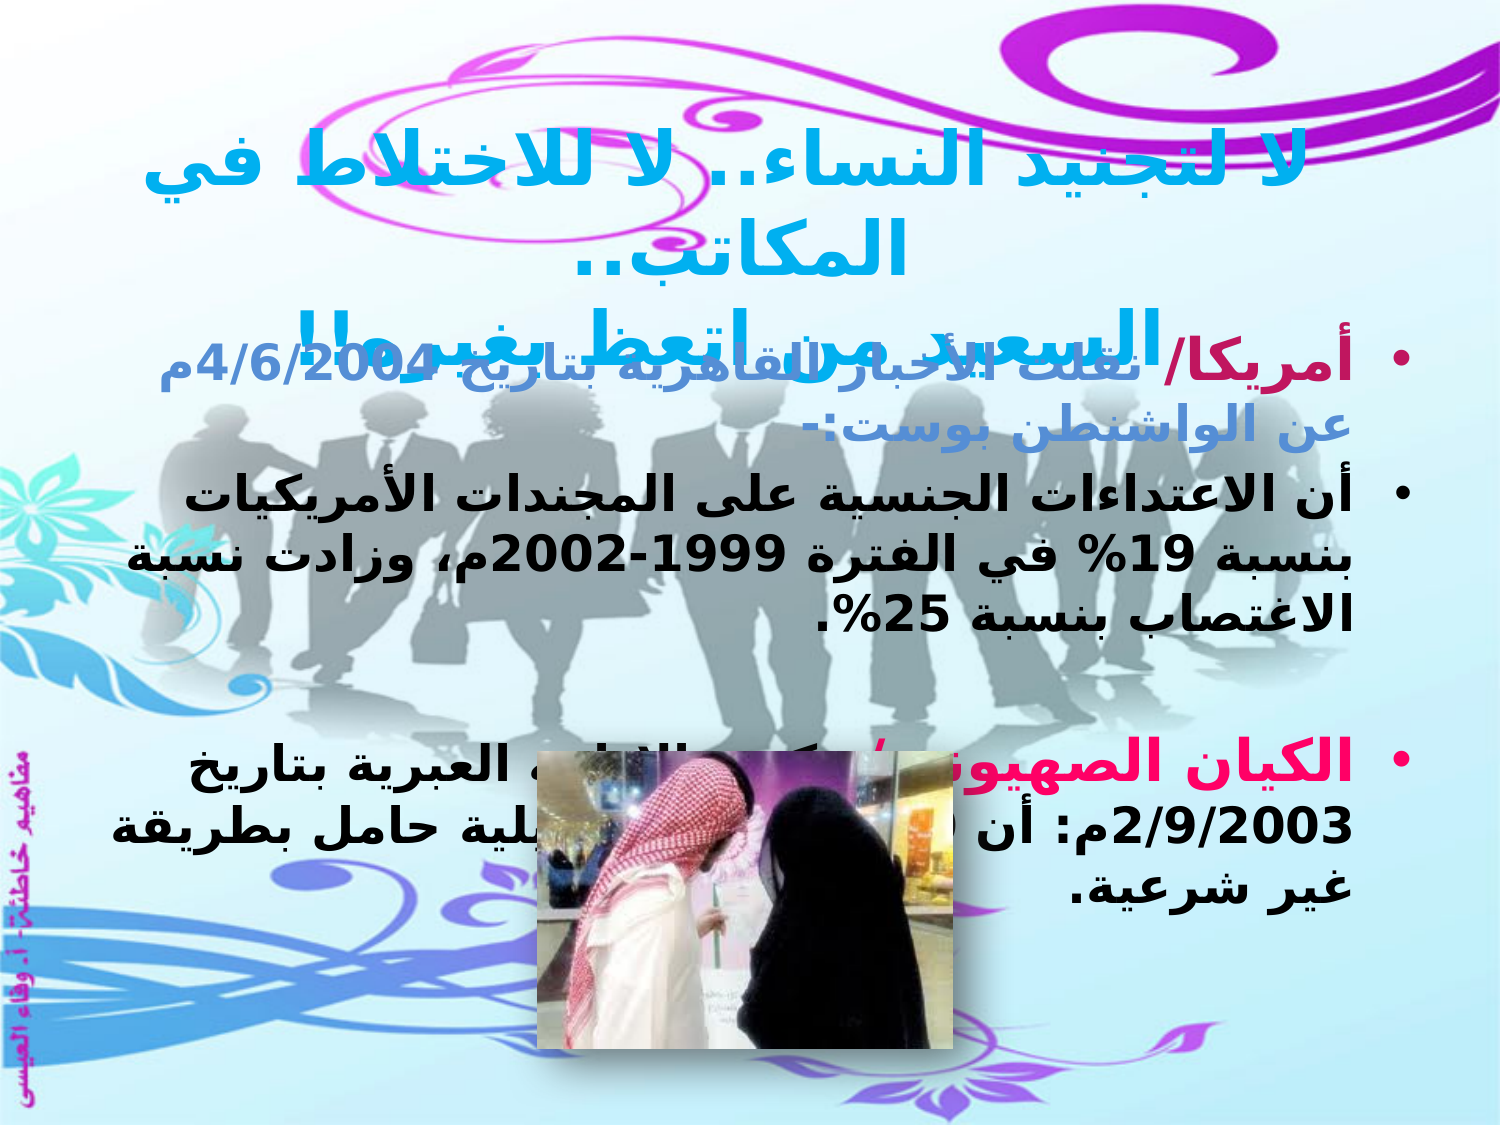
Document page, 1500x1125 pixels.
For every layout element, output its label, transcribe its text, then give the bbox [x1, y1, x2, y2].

picture [0, 0, 1500, 1125]
list أمريكا/ نقلت الأخبار القاهرية بتاريخ 4/6/2004م عن الواشنطن بوست:- أن الاعتداءات الجنسية على المجندات الأمريكيات بنسبة 19% في الفترة 1999-2002م، وزادت نسبة الاغتصاب بنسبة 25%. الكيان الصهيوني/ ذكرت الإذاعة العبرية بتاريخ 2/9/2003م: أن 700 جندية إسرائيلية حامل بطريقة غير شرعية. [76, 314, 1427, 1058]
title لا لتجنيد النساء.. لا للاختلاط في المكاتب.. السعيد من اتعظ بغيره!! [52, 196, 1404, 385]
